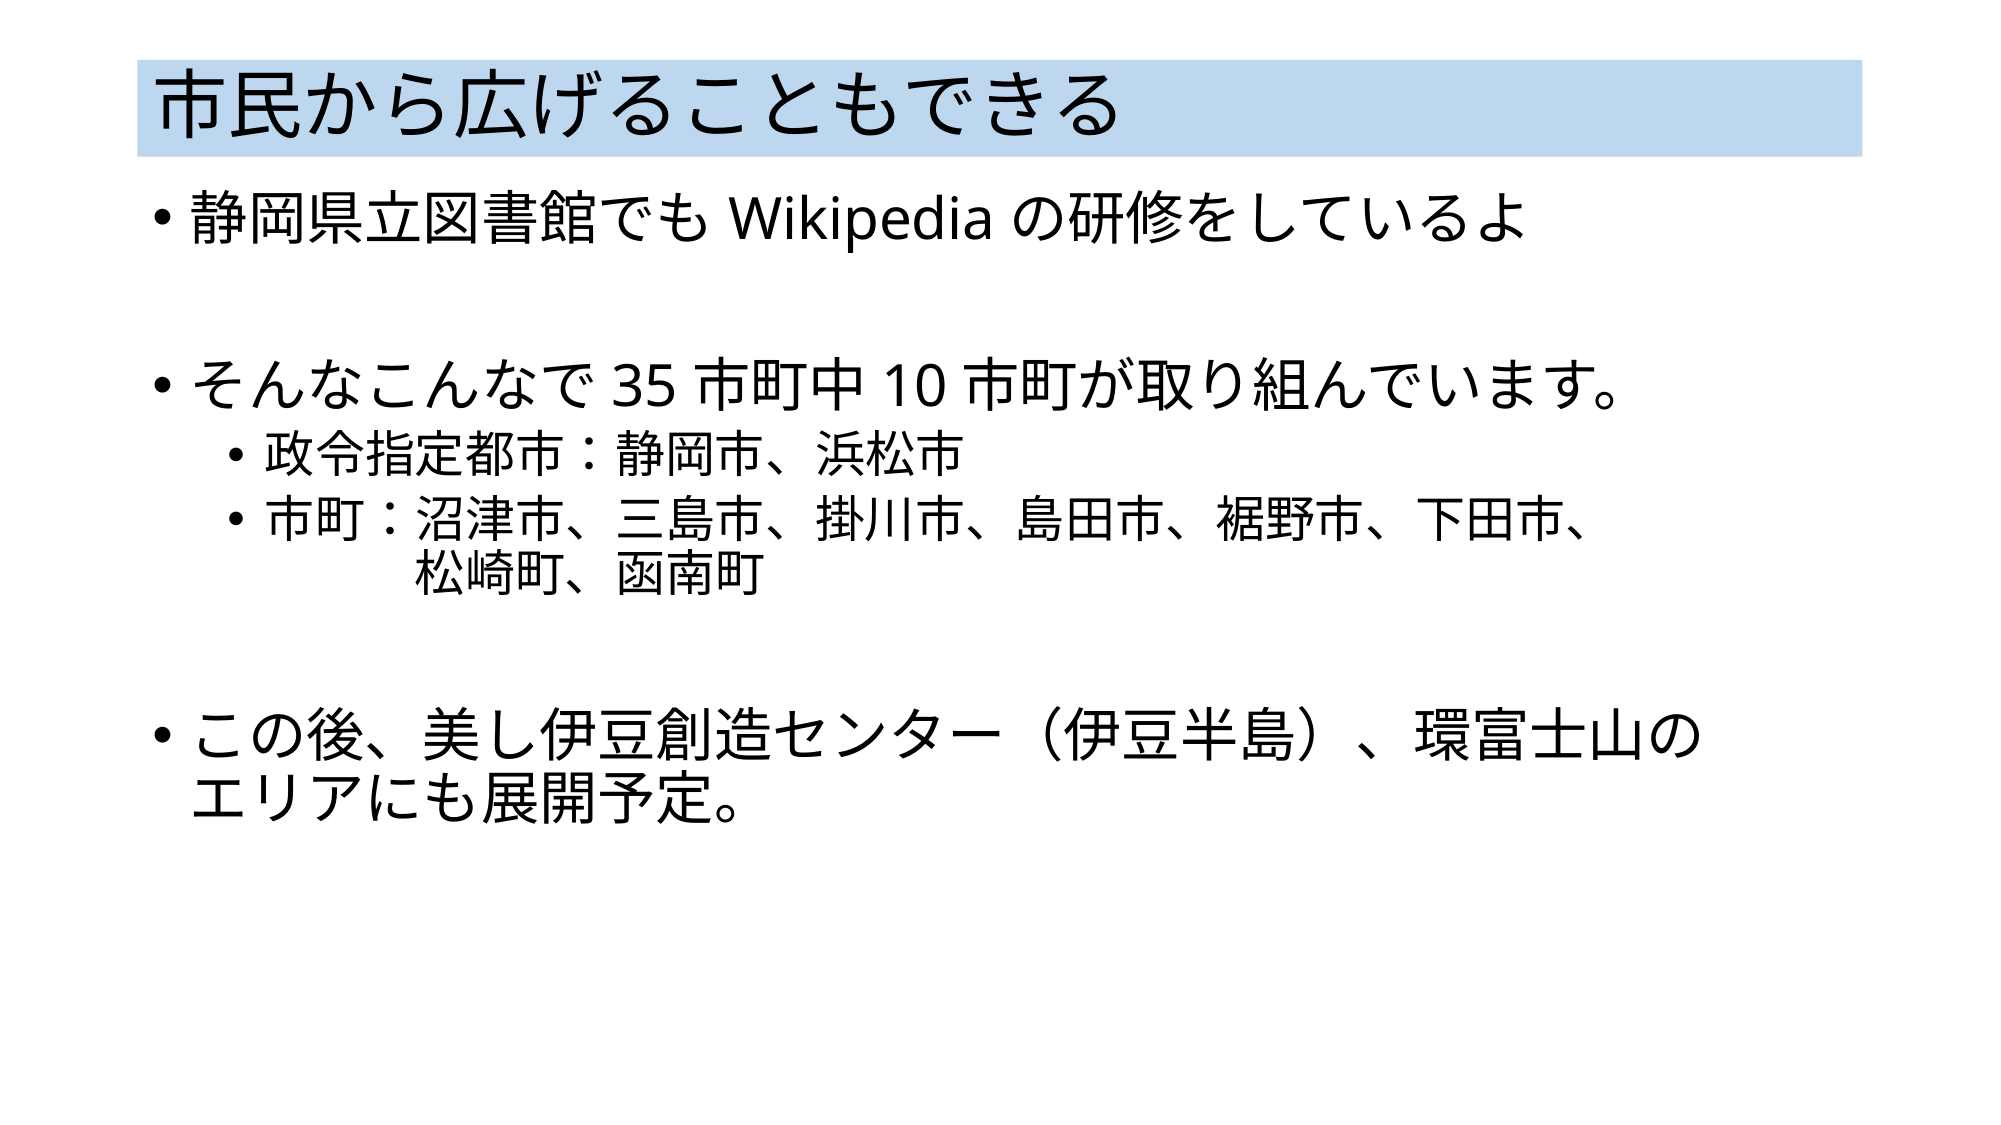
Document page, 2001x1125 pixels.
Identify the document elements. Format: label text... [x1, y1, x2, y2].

title 市民から広げることもできる [137, 59, 1863, 157]
list 静岡県立図書館でもWikipediaの研修をしているよ そんなこんなで35市町中10市町が取り組んでいます。 政令指定都市：静岡市、浜松市 市町：沼津市、三島市、掛川市、島田市、裾野市、下田市、 松崎町、函南町 この後、美し伊豆創造センター（伊豆半島）、環富士山の エリアにも展開予定。 [137, 181, 1863, 1014]
